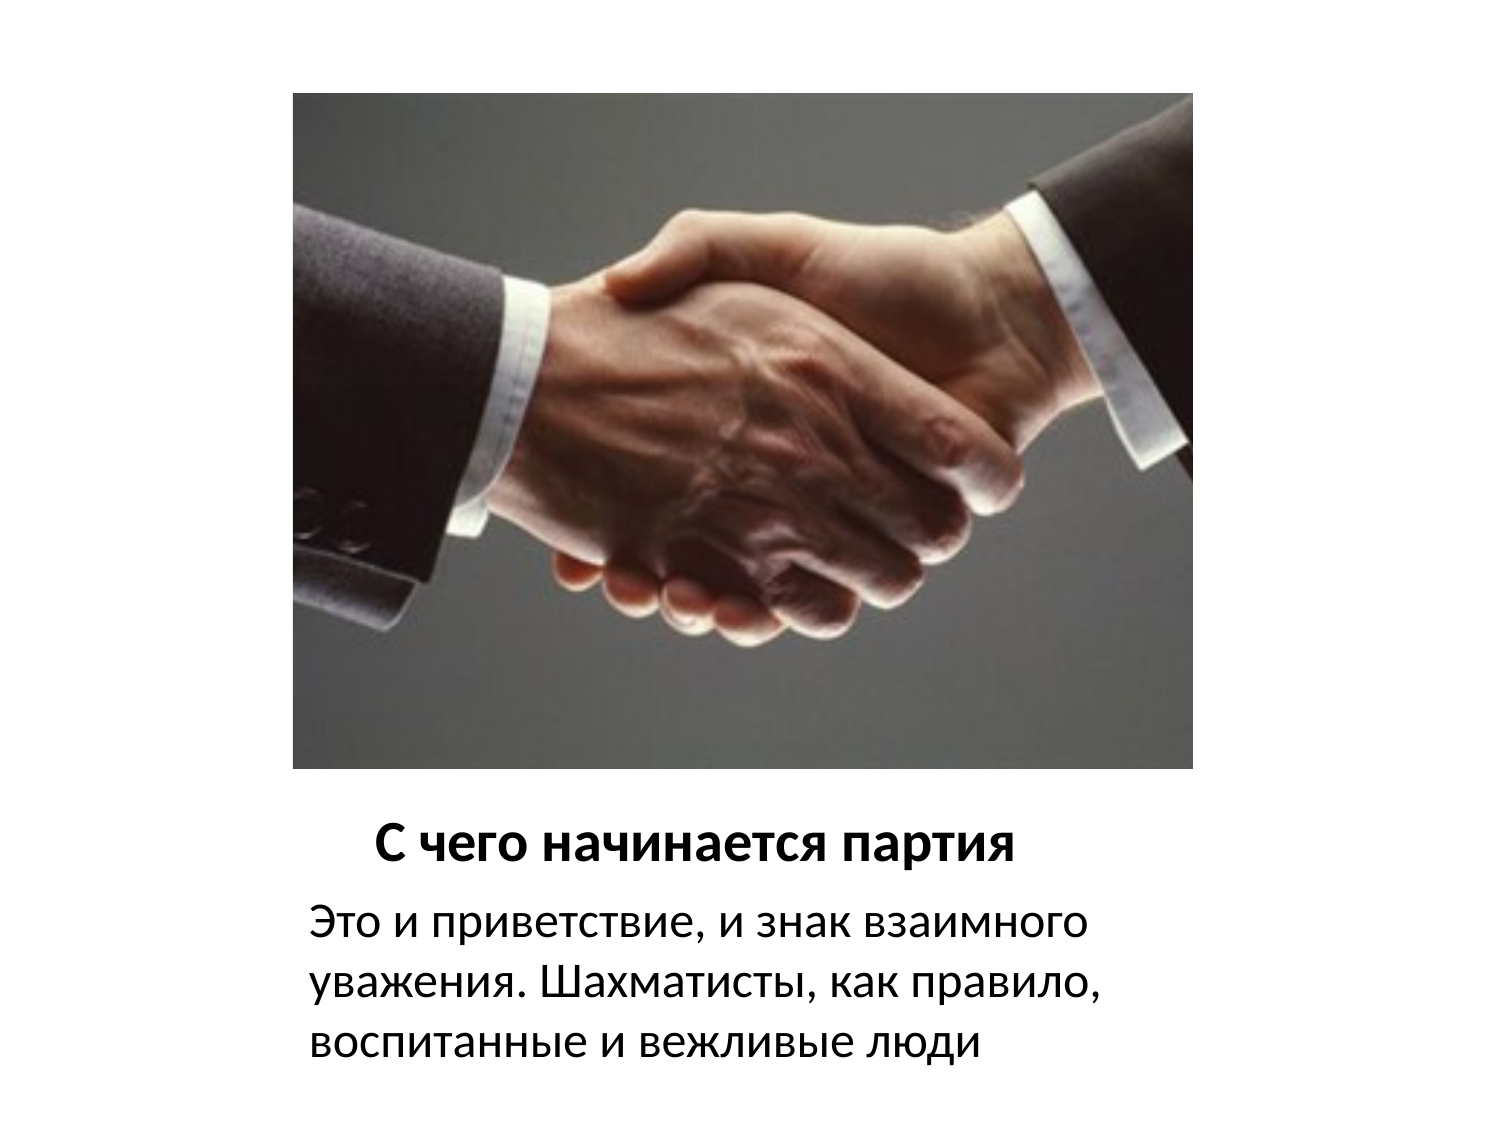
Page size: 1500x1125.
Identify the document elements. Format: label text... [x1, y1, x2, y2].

picture [292, 93, 1194, 769]
list Это и приветствие, и знак взаимного уважения. Шахматисты, как правило, воспитанные и вежливые люди [294, 880, 1194, 1013]
title С чего начинается партия [294, 787, 1194, 880]
